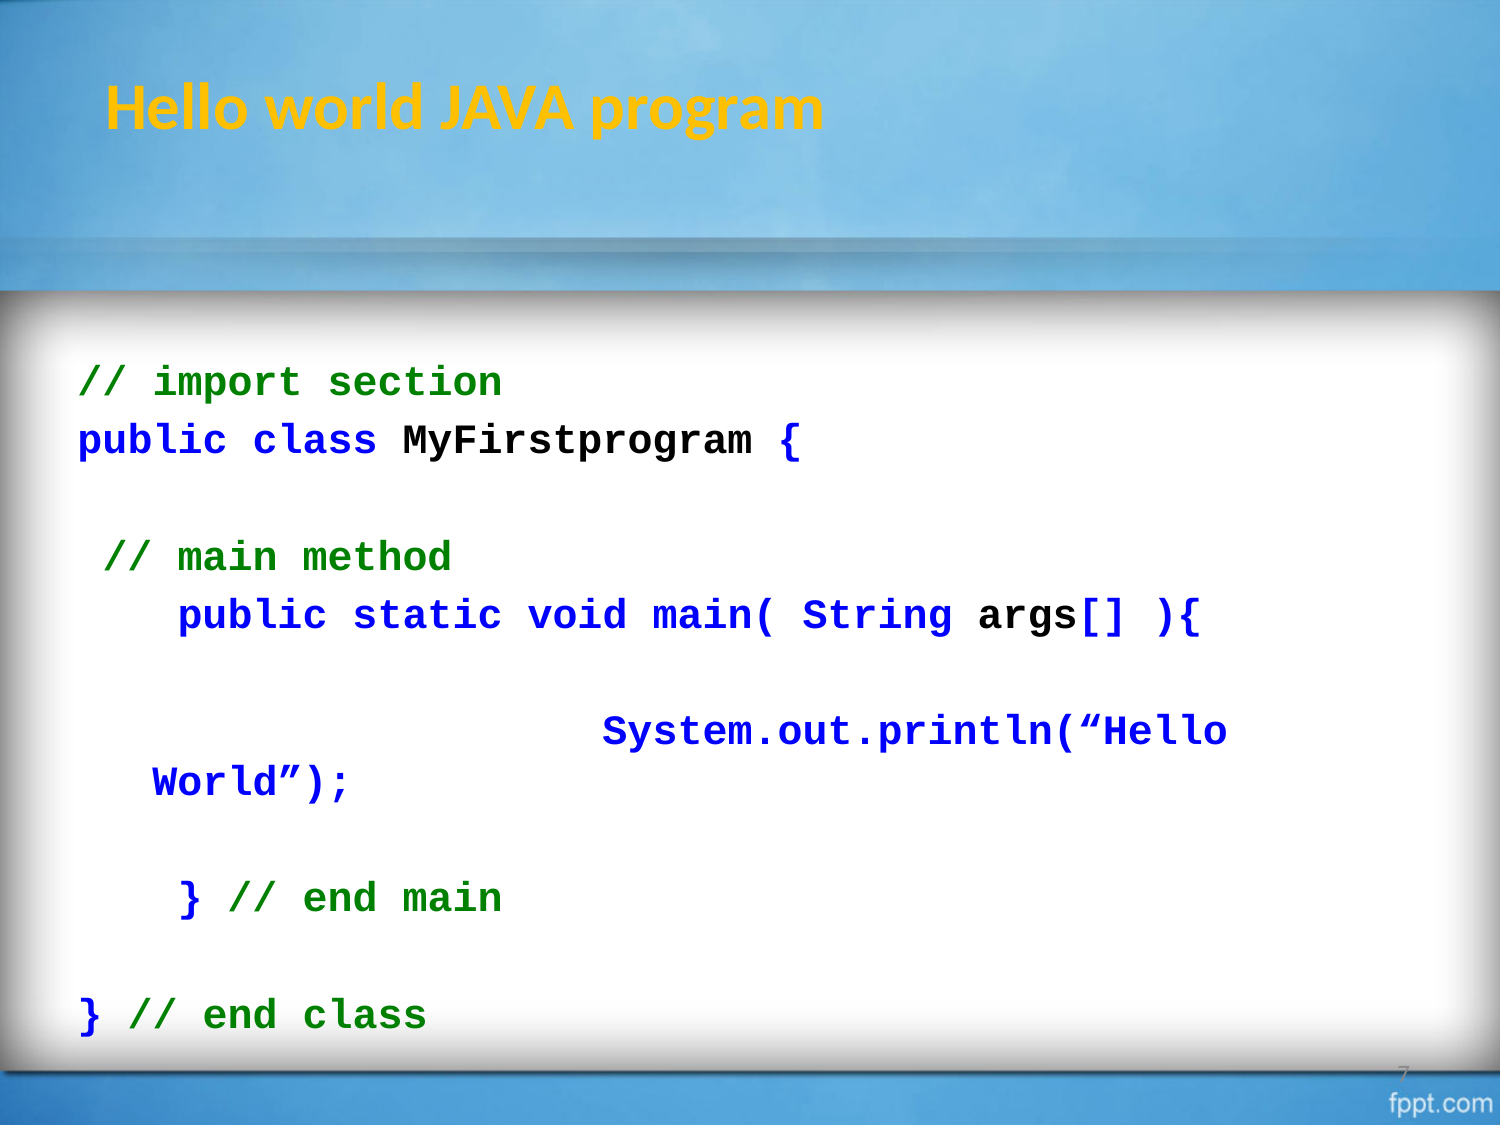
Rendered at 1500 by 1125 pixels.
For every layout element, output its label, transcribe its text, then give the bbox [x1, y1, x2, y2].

list // import section public class MyFirstprogram { // main method public static void main( String args[] ){ System.out.println(“Hello World”); } // end main } // end class [62, 287, 1275, 968]
title Hello world JAVA program [75, 44, 963, 150]
slide_number 7 [1074, 1042, 1425, 1103]
picture [0, 0, 1500, 1125]
